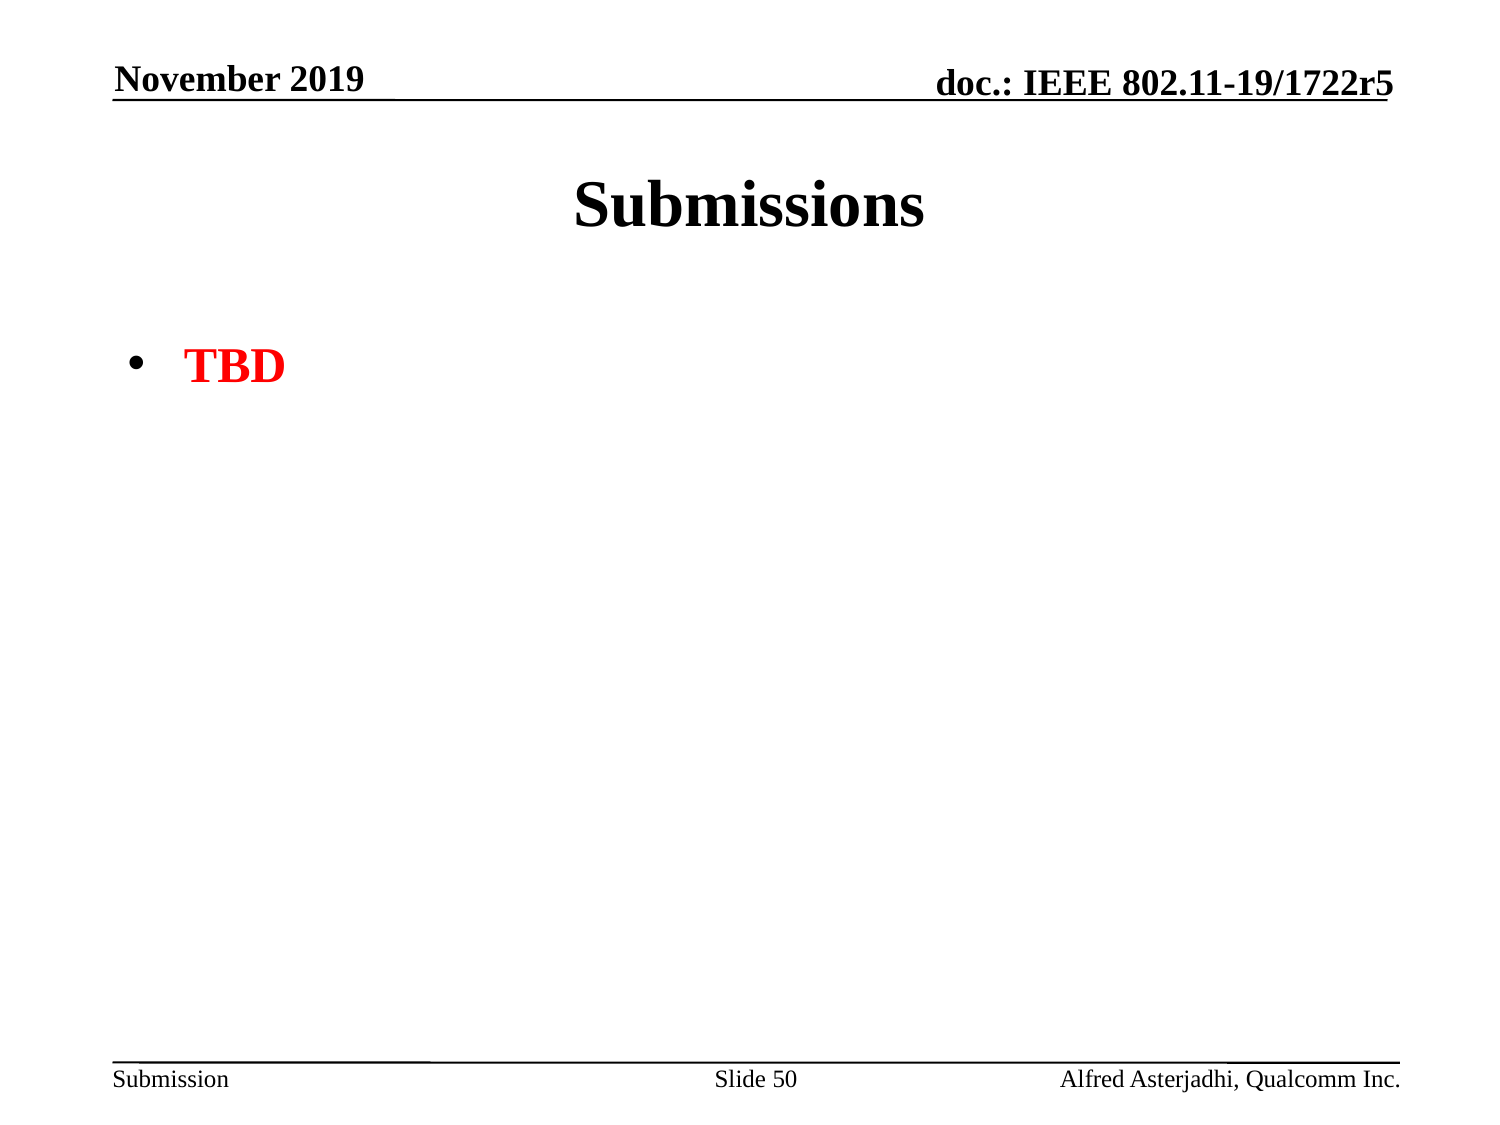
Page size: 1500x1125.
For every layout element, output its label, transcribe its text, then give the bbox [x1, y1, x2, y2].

slide_number Slide 50 [712, 1061, 800, 1123]
footer Alfred Asterjadhi, Qualcomm Inc. [878, 1061, 1402, 1093]
title Submissions [112, 112, 1388, 288]
list TBD [112, 324, 1388, 1000]
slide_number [114, 54, 423, 100]
